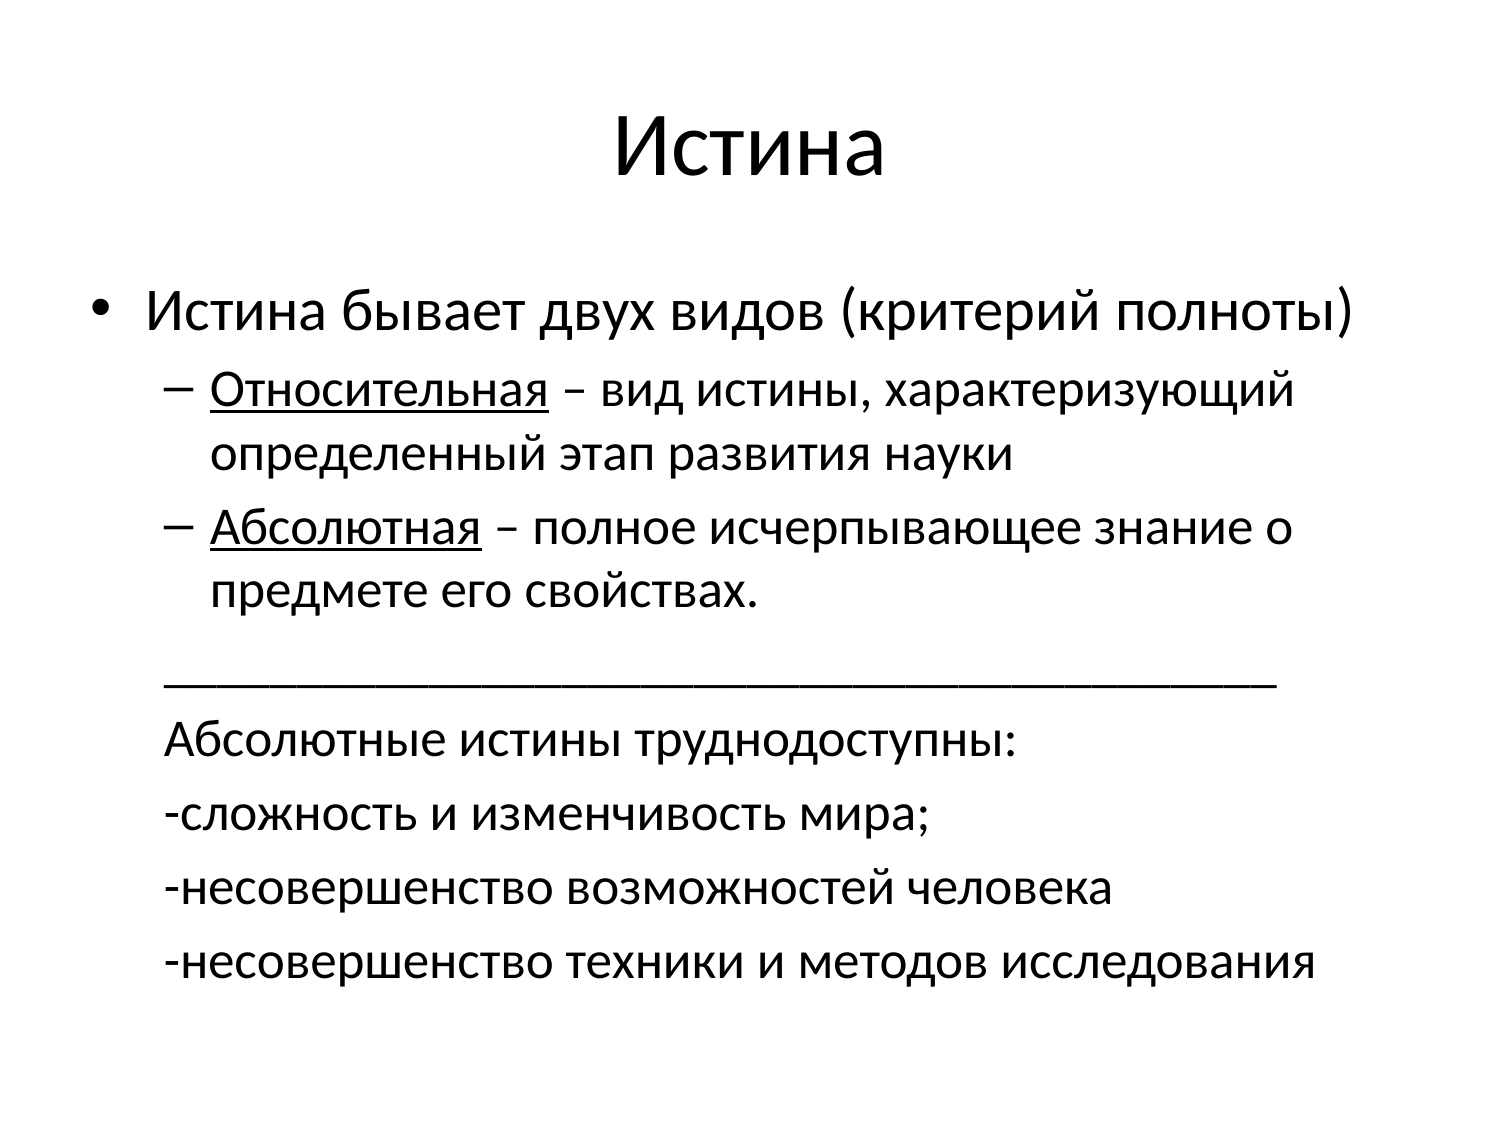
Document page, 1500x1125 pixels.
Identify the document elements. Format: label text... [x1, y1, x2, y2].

title Истина [75, 45, 1425, 233]
list Истина бывает двух видов (критерий полноты) Относительная – вид истины, характеризующий определенный этап развития науки Абсолютная – полное исчерпывающее знание о предмете его свойствах. __________________________________________ Абсолютные истины труднодоступны: -сложность и изменчивость мира; -несовершенство возможностей человека -несовершенство техники и методов исследования [75, 262, 1425, 1005]
